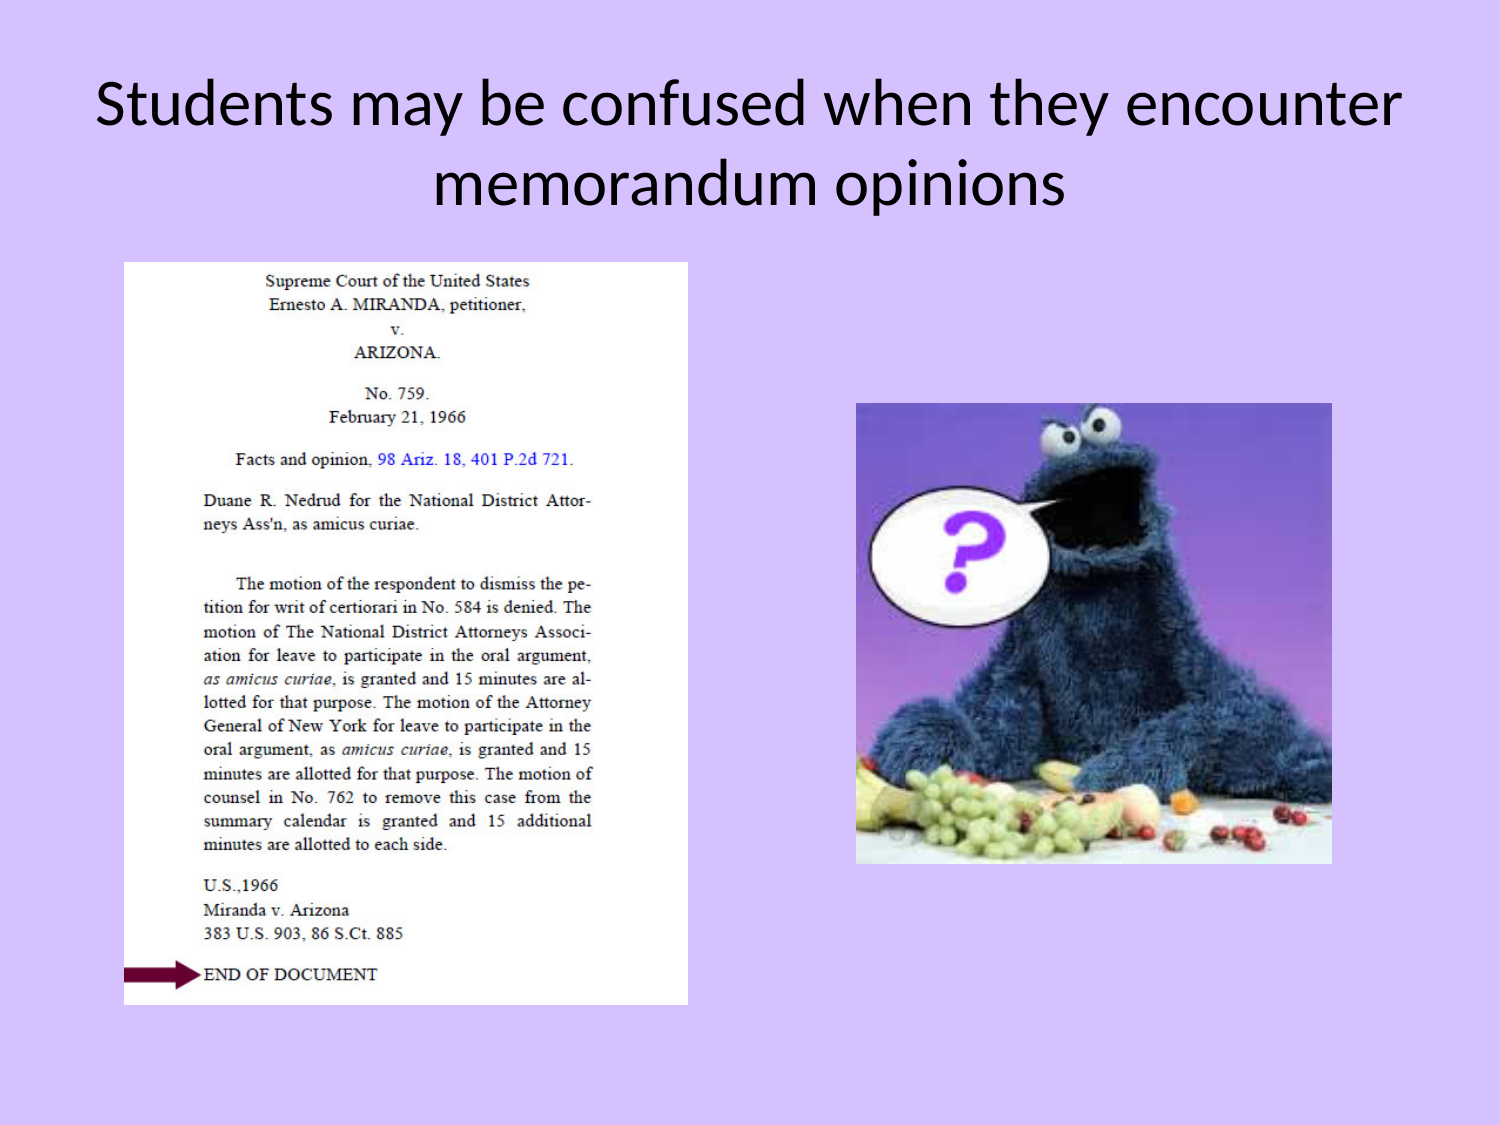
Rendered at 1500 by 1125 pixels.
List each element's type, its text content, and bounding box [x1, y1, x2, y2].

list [124, 262, 688, 1006]
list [855, 403, 1332, 865]
title Students may be confused when they encounter memorandum opinions [75, 45, 1425, 233]
